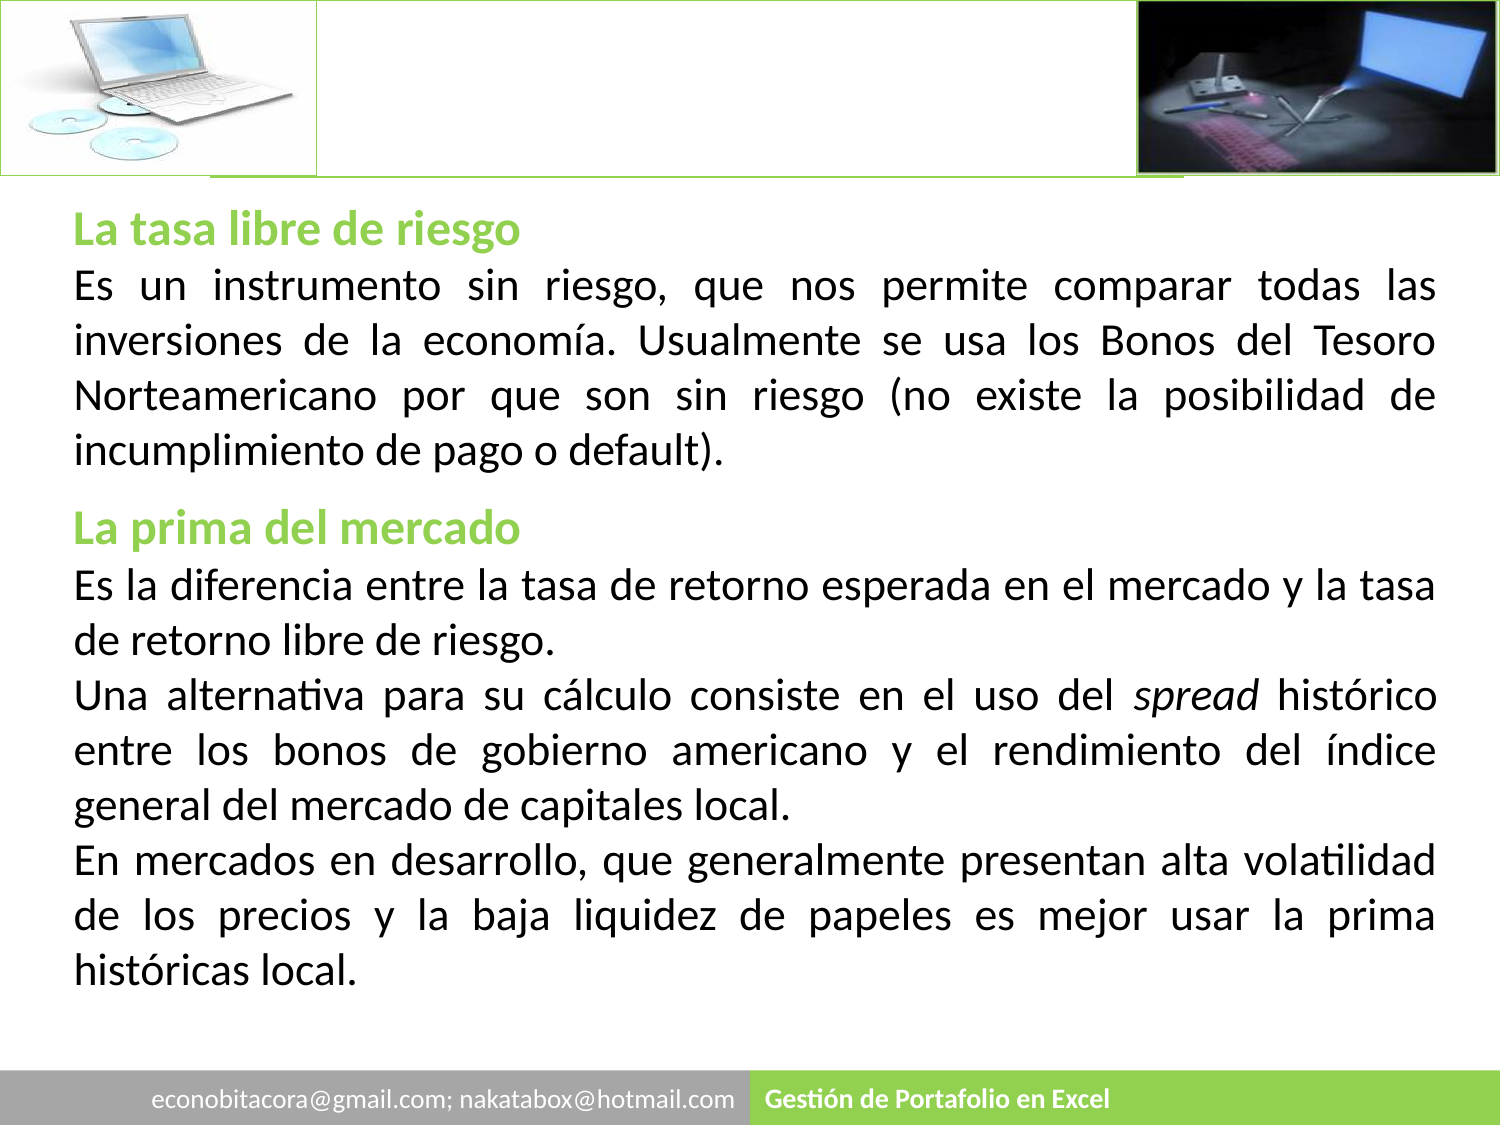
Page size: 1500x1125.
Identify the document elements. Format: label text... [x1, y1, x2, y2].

text_box [318, 0, 1134, 178]
picture [1136, 0, 1500, 177]
picture [0, 0, 317, 177]
text_box econobitacora@gmail.com; nakatabox@hotmail.com [0, 1070, 749, 1125]
text_box Gestión de Portafolio en Excel [749, 1070, 1500, 1125]
text_box La tasa libre de riesgo Es un instrumento sin riesgo, que nos permite comparar todas las inversiones de la economía. Usualmente se usa los Bonos del Tesoro Norteamericano por que son sin riesgo (no existe la posibilidad de incumplimiento de pago o default). La prima del mercado Es la diferencia entre la tasa de retorno esperada en el mercado y la tasa de retorno libre de riesgo. Una alternativa para su cálculo consiste en el uso del spread histórico entre los bonos de gobierno americano y el rendimiento del índice general del mercado de capitales local. En mercados en desarrollo, que generalmente presentan alta volatilidad de los precios y la baja liquidez de papeles es mejor usar la prima históricas local. [58, 187, 1453, 1055]
